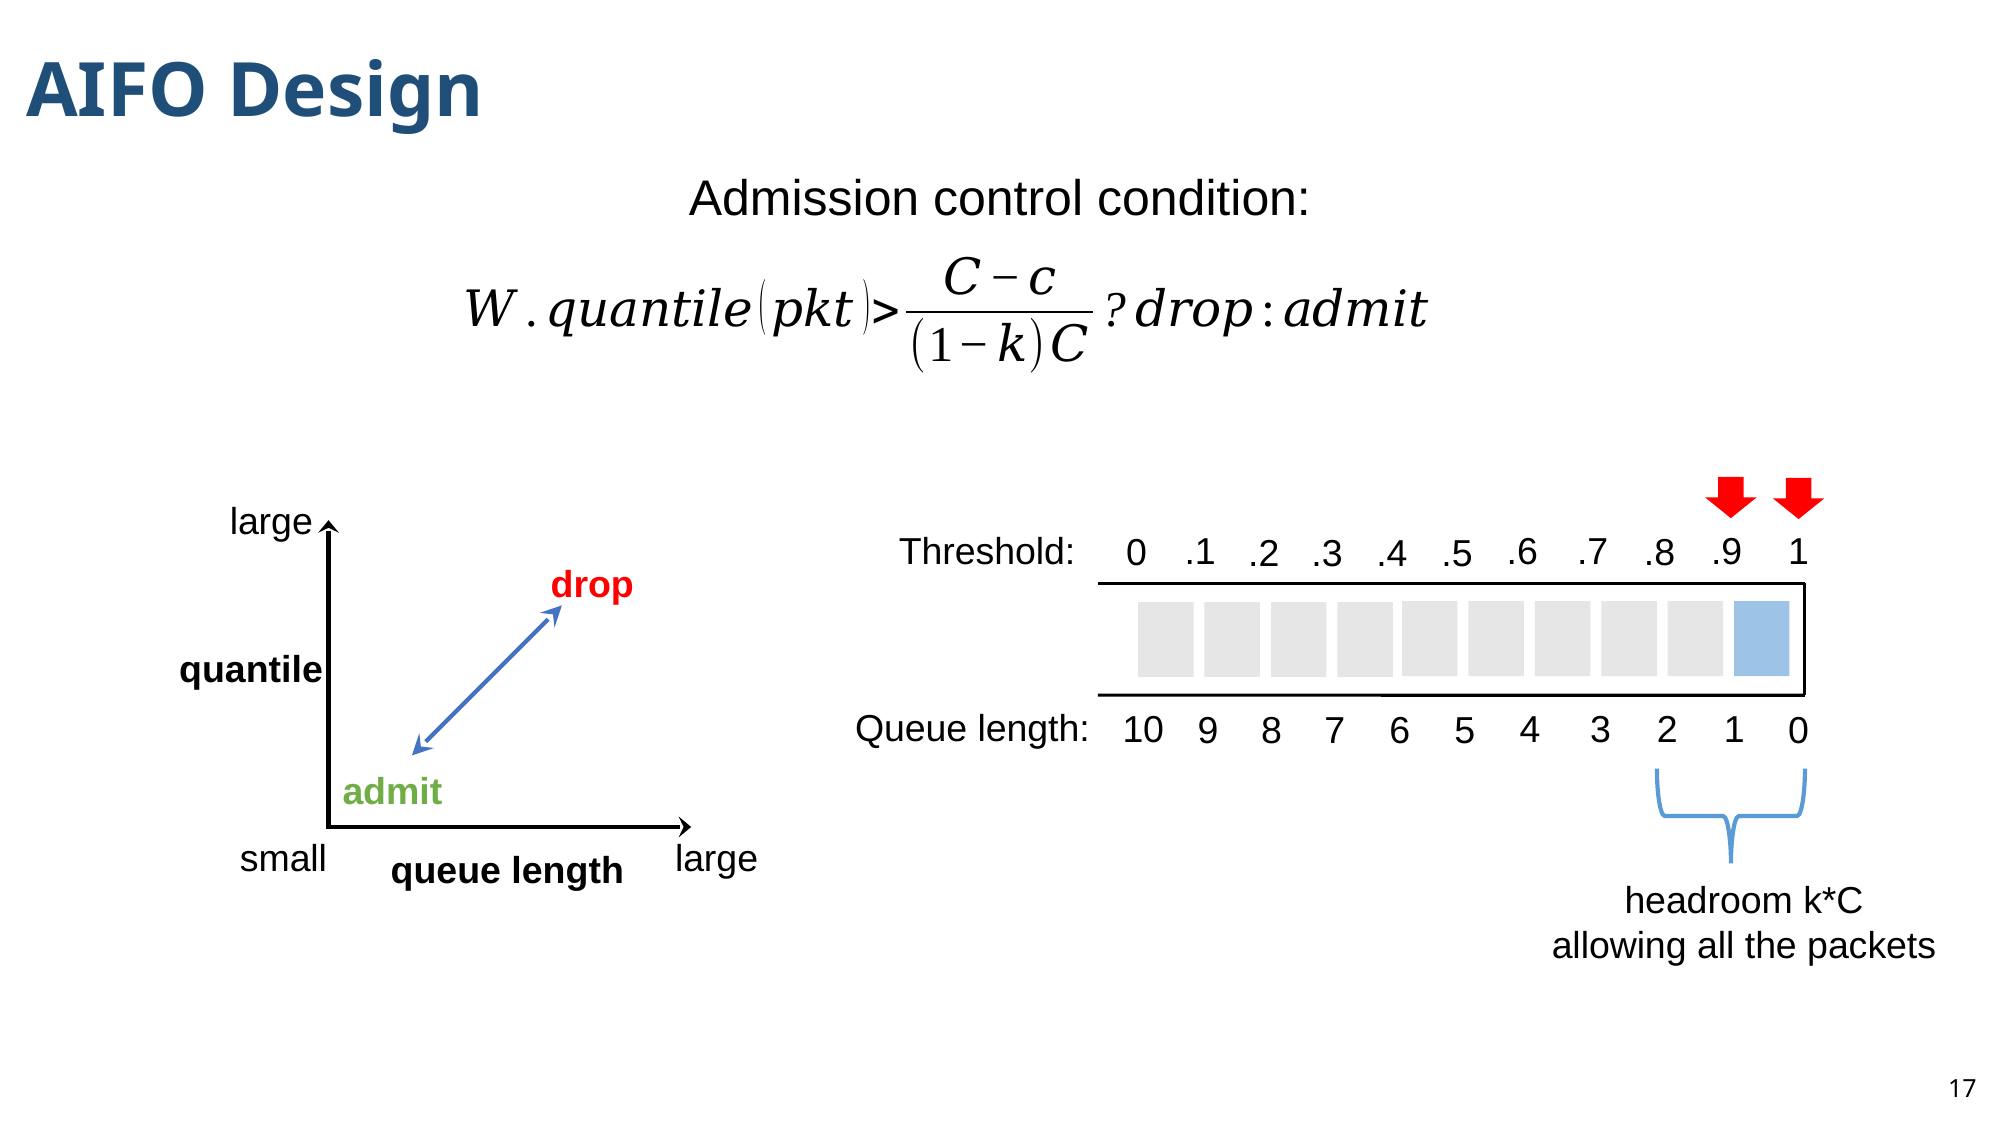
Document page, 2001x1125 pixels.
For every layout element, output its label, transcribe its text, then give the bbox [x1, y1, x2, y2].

text_box queue length [375, 838, 640, 899]
text_box large [660, 826, 773, 887]
text_box [1667, 600, 1724, 677]
text_box Threshold: [883, 519, 1091, 580]
text_box .4 [1361, 521, 1423, 582]
slide_number 16 [1541, 1059, 1992, 1120]
text_box [1733, 600, 1791, 677]
title AIFO Design [11, 0, 1853, 201]
text_box 1 [1709, 697, 1760, 757]
text_box Queue length: [840, 697, 1105, 757]
text_box 5 [1439, 698, 1491, 758]
text_box large [214, 490, 328, 550]
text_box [411, 605, 562, 756]
text_box .6 [1491, 520, 1553, 580]
text_box [1270, 601, 1328, 678]
text_box .5 [1426, 521, 1488, 581]
text_box [1336, 601, 1394, 678]
text_box [1137, 601, 1195, 678]
text_box 9 [1182, 699, 1234, 759]
text_box [1203, 601, 1261, 678]
text_box 10 [1107, 697, 1180, 758]
text_box 0 [1773, 698, 1824, 759]
text_box admit [329, 759, 458, 820]
text_box [1401, 600, 1459, 677]
text_box .9 [1696, 520, 1758, 580]
text_box 8 [1246, 698, 1297, 758]
text_box quantile [329, 637, 339, 697]
text_box Admission control condition: [648, 158, 1352, 233]
text_box [1656, 768, 1806, 864]
text_box 2 [1642, 697, 1693, 758]
text_box .7 [1562, 520, 1624, 580]
text_box .8 [1629, 520, 1691, 581]
text_box .2 [1233, 521, 1295, 581]
text_box .1 [1169, 520, 1231, 580]
text_box [1534, 600, 1591, 677]
text_box [1702, 475, 1760, 520]
text_box small [225, 826, 342, 887]
text_box 0 [1111, 520, 1162, 581]
text_box quantile [164, 637, 328, 697]
text_box 6 [1374, 698, 1426, 759]
text_box 4 [1504, 697, 1556, 757]
text_box headroom k*C allowing all the packets [1536, 868, 1952, 974]
text_box .3 [1296, 521, 1358, 581]
text_box drop [535, 552, 650, 612]
text_box 3 [1575, 697, 1626, 757]
text_box 1 [1773, 519, 1824, 580]
text_box [1600, 600, 1658, 677]
text_box [1770, 476, 1828, 521]
text_box 7 [1309, 698, 1361, 758]
text_box [1467, 600, 1525, 677]
